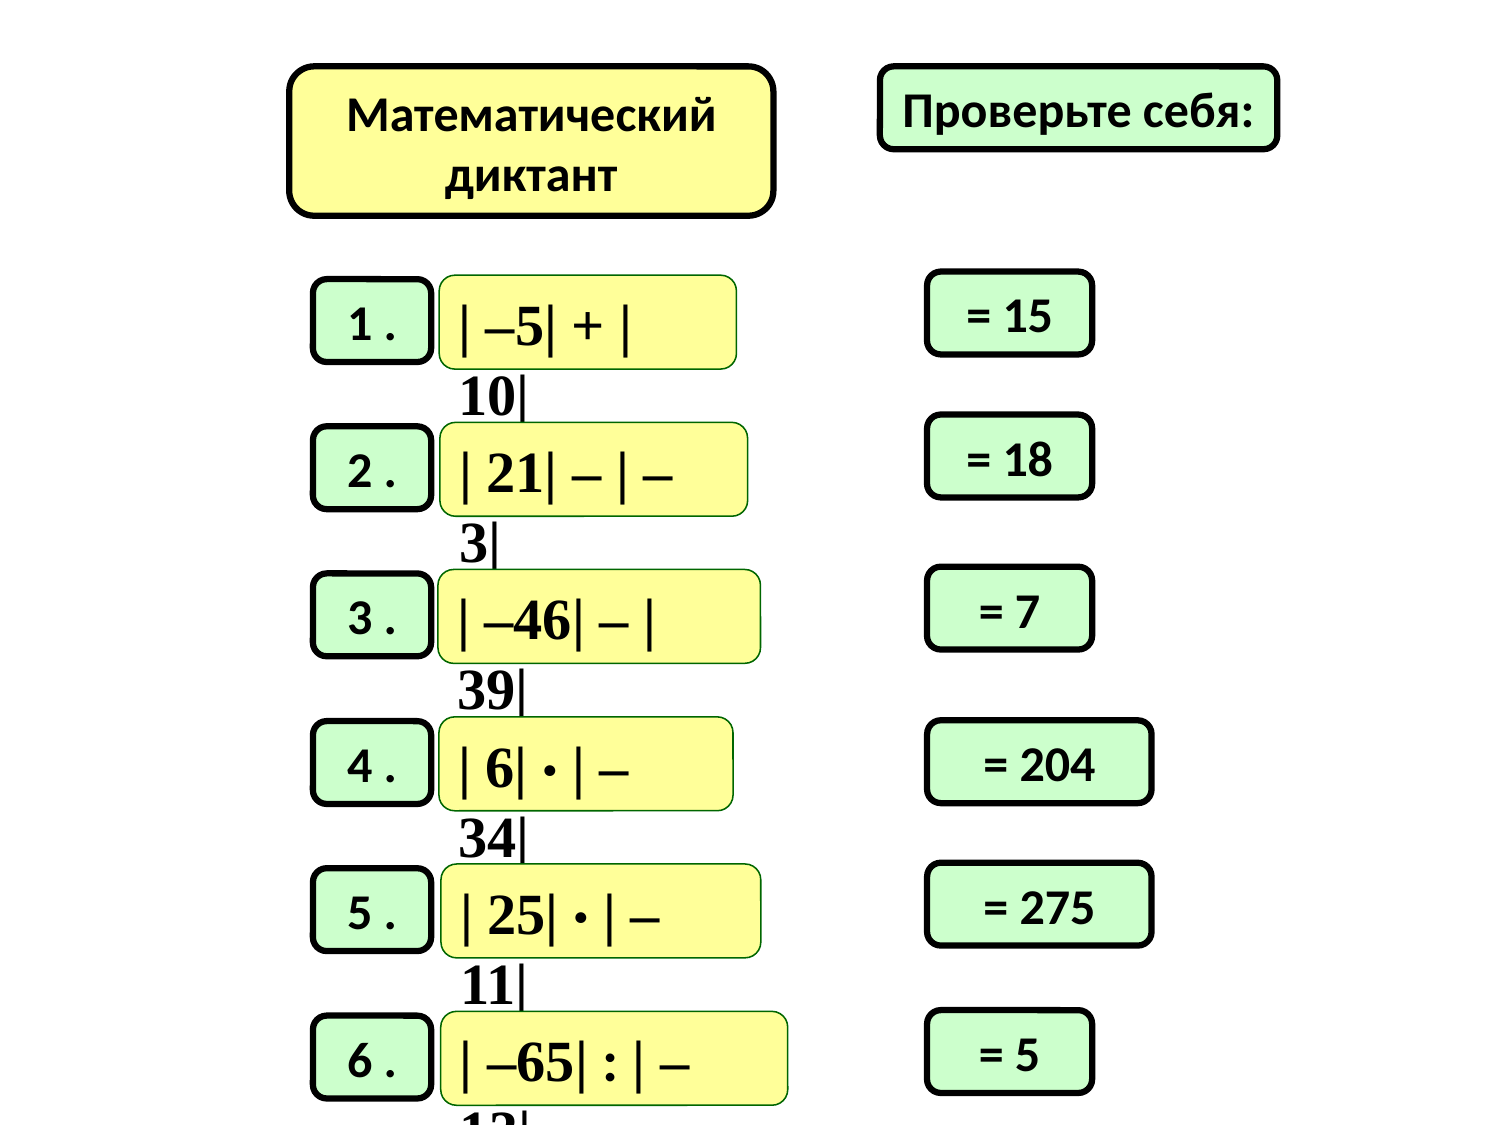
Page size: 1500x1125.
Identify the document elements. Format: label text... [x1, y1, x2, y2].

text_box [312, 1011, 792, 1106]
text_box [312, 863, 764, 959]
text_box = 275 [927, 862, 1152, 946]
text_box = 15 [926, 271, 1093, 355]
text_box = 7 [926, 566, 1093, 650]
text_box = 204 [927, 720, 1152, 804]
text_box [312, 569, 762, 664]
text_box = 18 [926, 414, 1093, 498]
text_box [312, 274, 738, 370]
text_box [312, 716, 735, 812]
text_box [312, 422, 749, 518]
text_box Математический диктант [289, 66, 774, 216]
text_box = 5 [926, 1010, 1093, 1093]
text_box Проверьте себя: [879, 66, 1278, 150]
